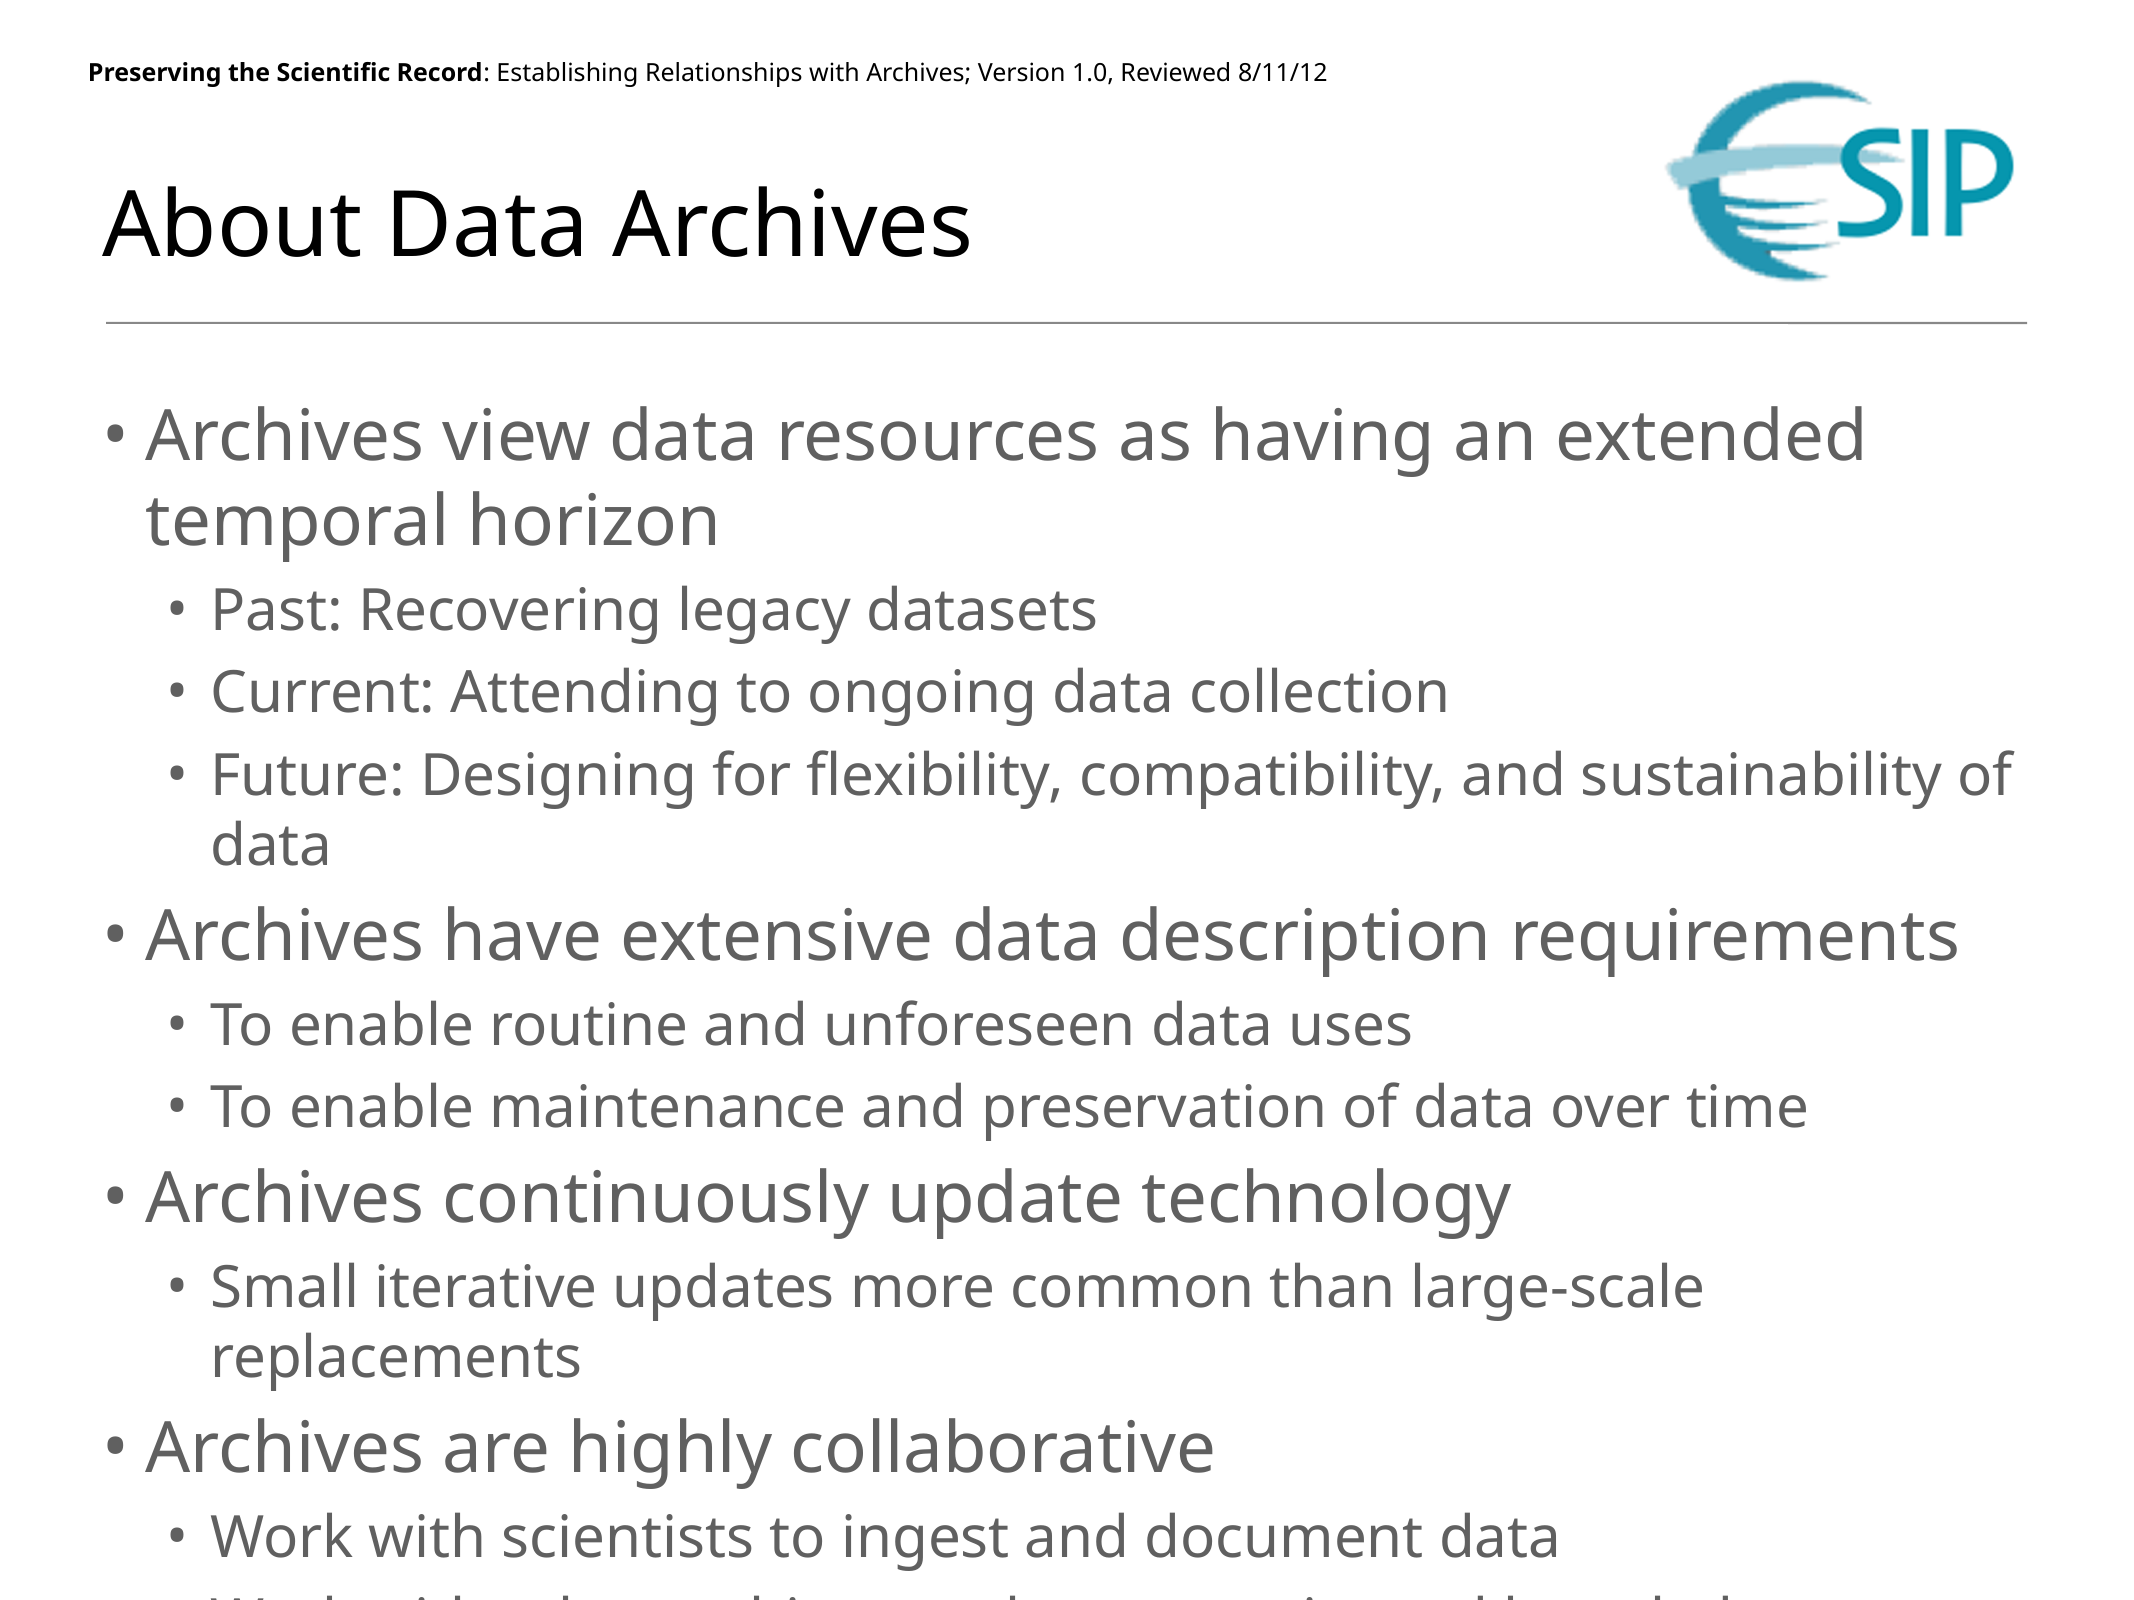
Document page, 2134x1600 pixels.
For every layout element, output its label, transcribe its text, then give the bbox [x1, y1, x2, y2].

list Archives view data resources as having an extended temporal horizon Past: Recovering legacy datasets Current: Attending to ongoing data collection Future: Designing for flexibility, compatibility, and sustainability of data Archives have extensive data description requirements To enable routine and unforeseen data uses To enable maintenance and preservation of data over time Archives continuously update technology Small iterative updates more common than large-scale replacements Archives are highly collaborative Work with scientists to ingest and document data Work with other archives to share capacity and knowledge [93, 380, 2040, 1459]
title About Data Archives [93, 53, 2040, 284]
